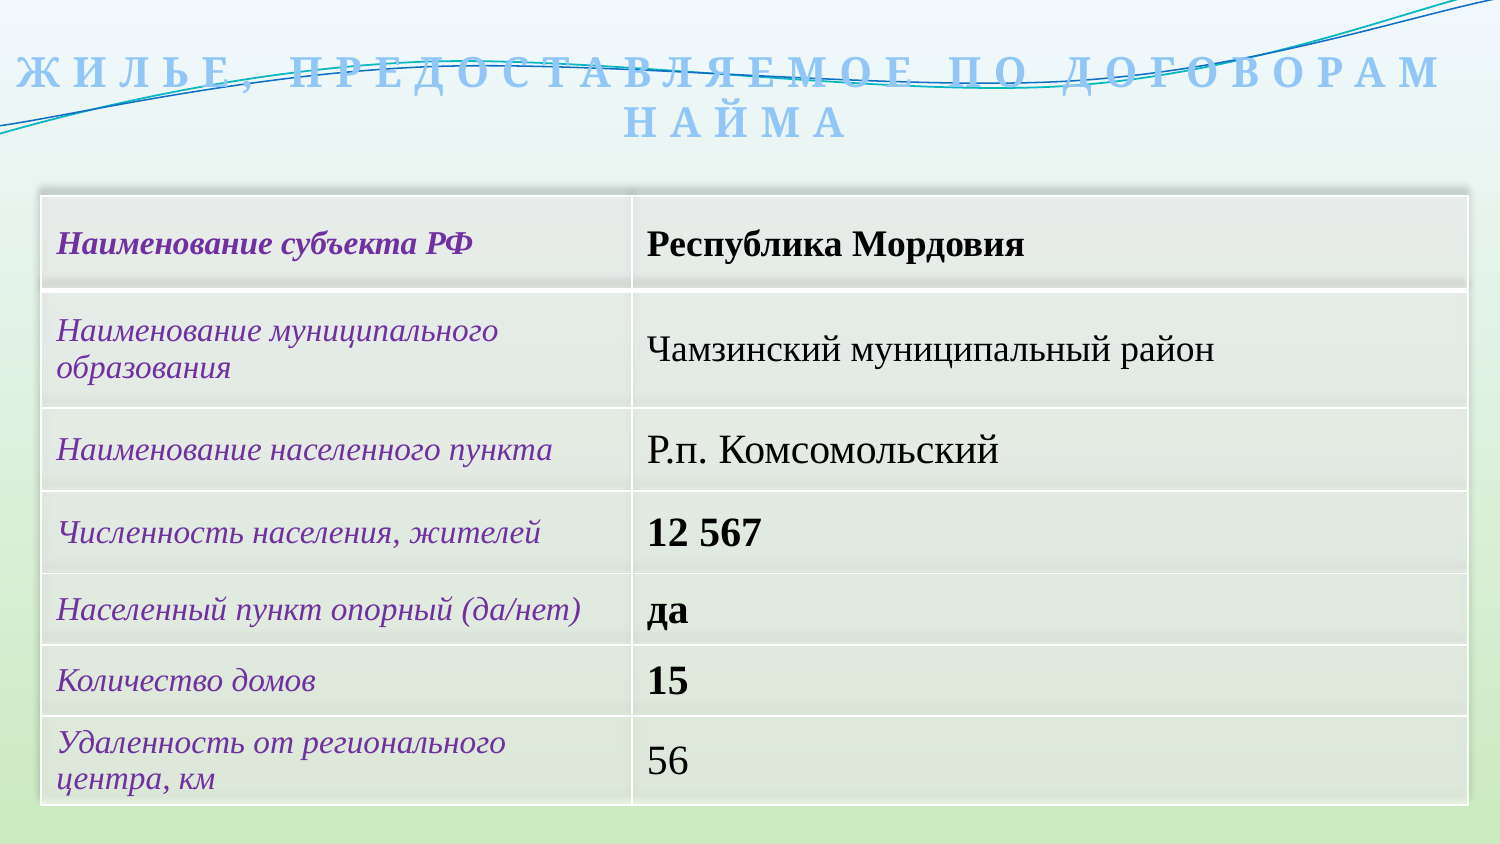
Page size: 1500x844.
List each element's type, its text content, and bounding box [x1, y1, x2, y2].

table_cell Р.п. Комсомольский [633, 409, 1467, 490]
table_cell Численность населения, жителей [42, 492, 631, 573]
table_cell Наименование населенного пункта [42, 409, 631, 490]
table_cell Количество домов [42, 646, 631, 715]
table_cell 12 567 [633, 492, 1467, 573]
table_cell Удаленность от регионального центра, км [42, 717, 631, 804]
table_cell да [633, 574, 1467, 644]
table_cell Населенный пункт опорный (да/нет) [42, 574, 631, 644]
table_cell 15 [633, 646, 1467, 715]
table_header Наименование субъекта РФ [42, 197, 631, 288]
text_box ЖИЛЬЕ, ПРЕДОСТАВЛЯЕМОЕ ПО ДОГОВОРАМ НАЙМА [0, 38, 1468, 154]
table_cell 56 [633, 717, 1467, 804]
table_cell Наименование муниципального образования [42, 293, 631, 407]
table_header Республика Мордовия [633, 197, 1467, 288]
table_cell Чамзинский муниципальный район [633, 293, 1467, 407]
